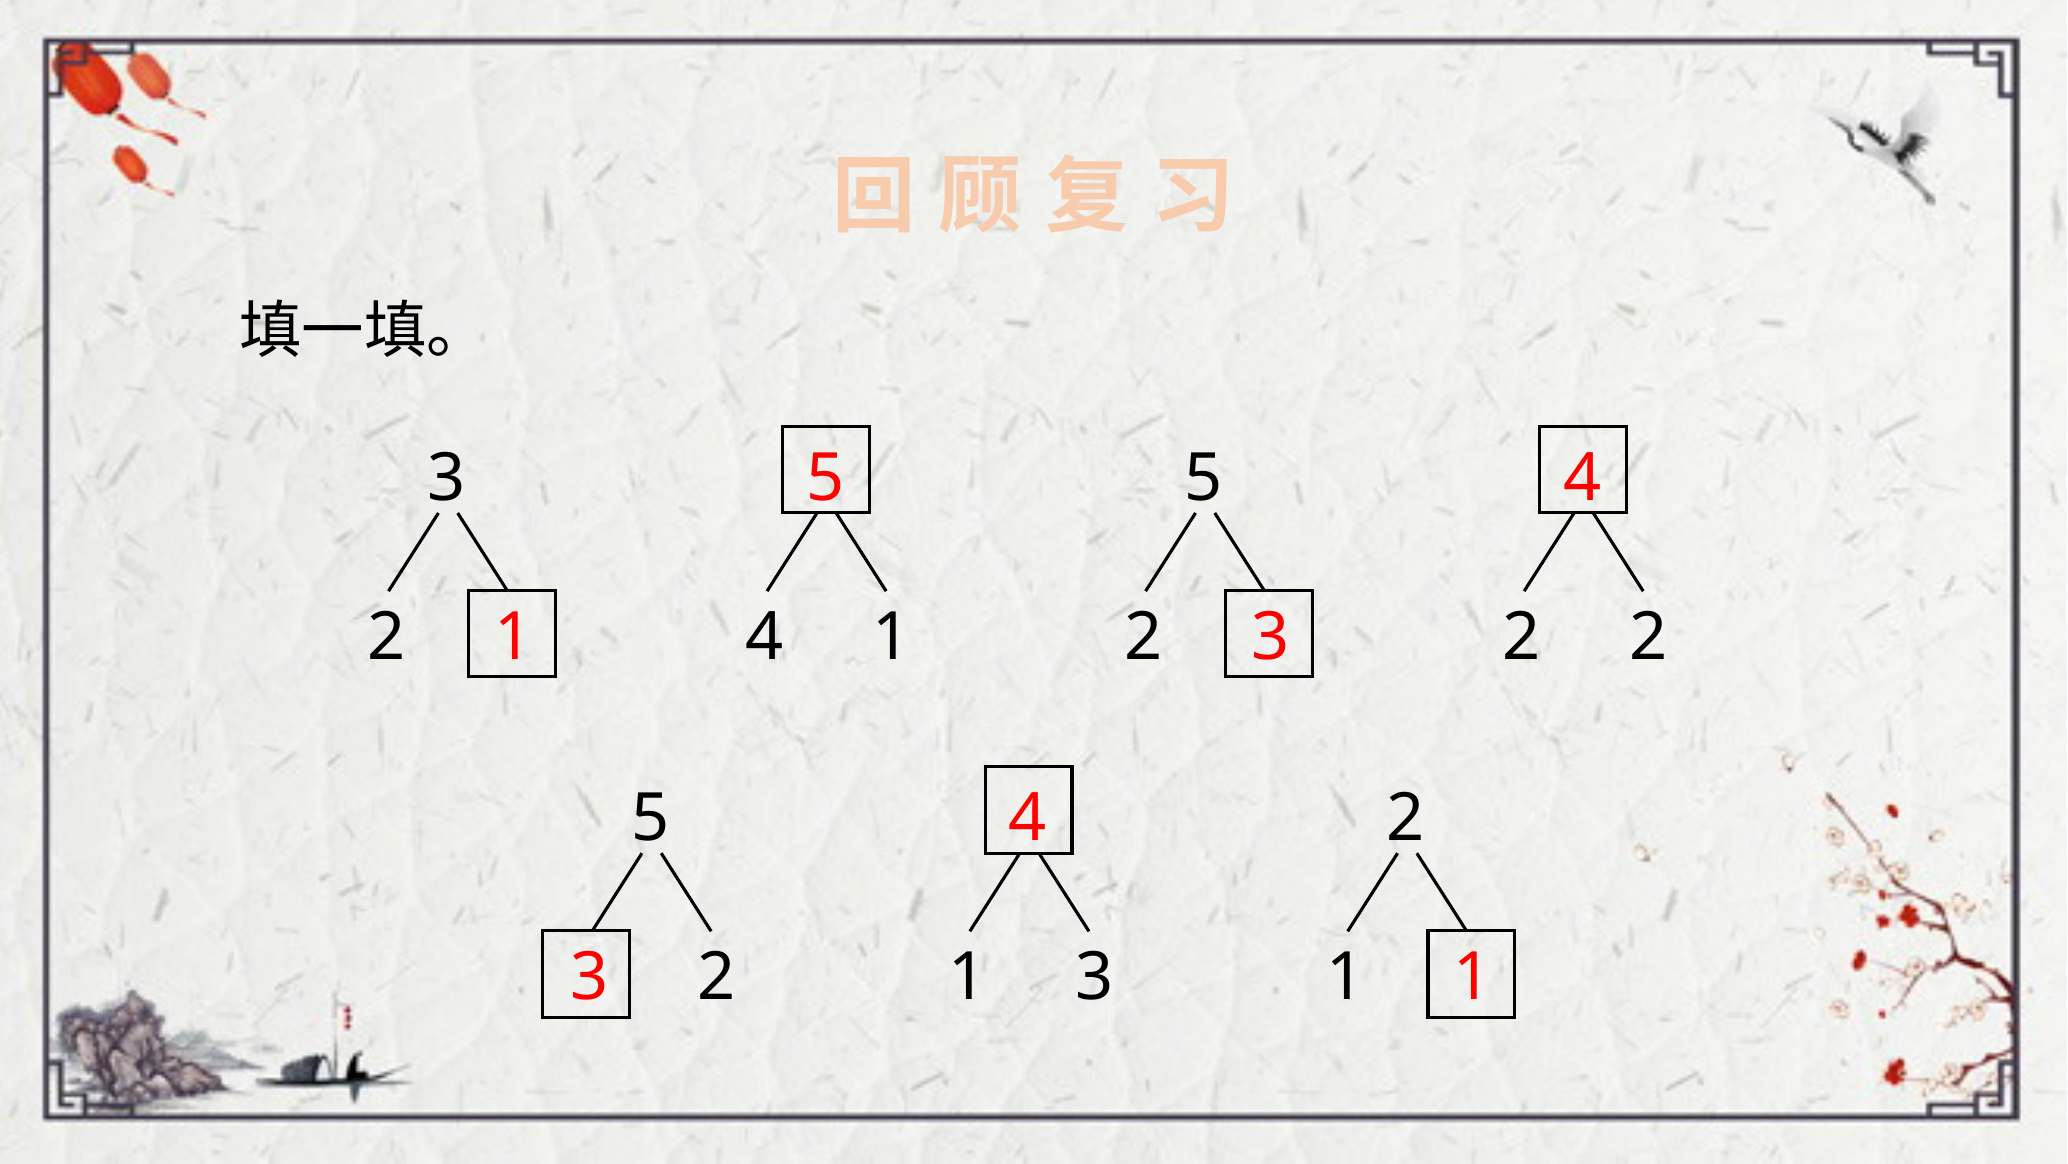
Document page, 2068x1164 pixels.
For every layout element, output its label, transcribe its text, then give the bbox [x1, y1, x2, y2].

picture [0, 0, 2068, 1164]
text_box 3 [1313, 585, 1321, 681]
text_box 5 [1170, 426, 1254, 512]
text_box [1487, 426, 1699, 682]
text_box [542, 766, 767, 1022]
text_box 回 顾 复 习 [817, 135, 1250, 250]
text_box 填一填。 [224, 245, 484, 373]
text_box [1109, 512, 1313, 682]
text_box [730, 426, 942, 682]
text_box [1311, 766, 1515, 1022]
text_box 1 [556, 585, 564, 681]
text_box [933, 766, 1145, 1022]
text_box 1 [1515, 925, 1523, 1021]
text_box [352, 426, 556, 682]
